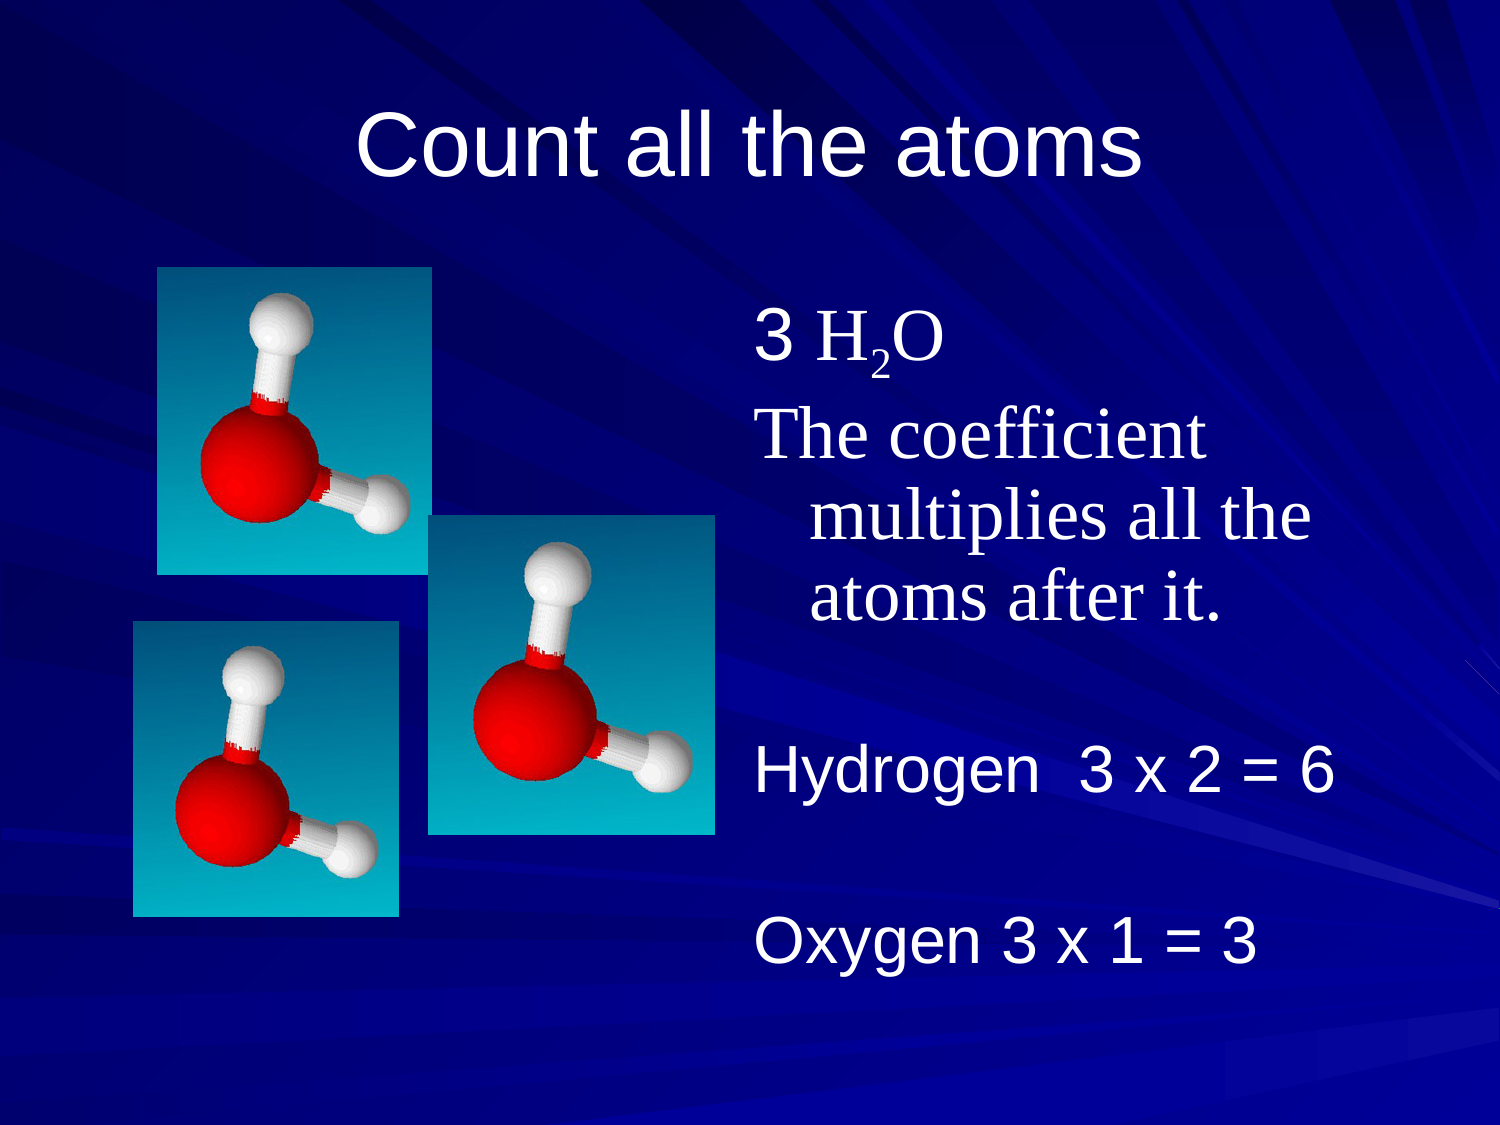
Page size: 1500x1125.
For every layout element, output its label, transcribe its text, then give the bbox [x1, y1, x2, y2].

picture [133, 621, 246, 628]
picture [156, 276, 186, 281]
picture [133, 629, 161, 635]
picture [133, 647, 399, 918]
picture [156, 294, 550, 575]
list 3 H2O The coefficient multiplies all the atoms after it. Hydrogen 3 x 2 = 6 Oxygen 3 x 1 = 3 [738, 278, 1426, 1023]
title Count all the atoms [74, 45, 1426, 234]
picture [428, 543, 715, 835]
picture [156, 266, 274, 274]
